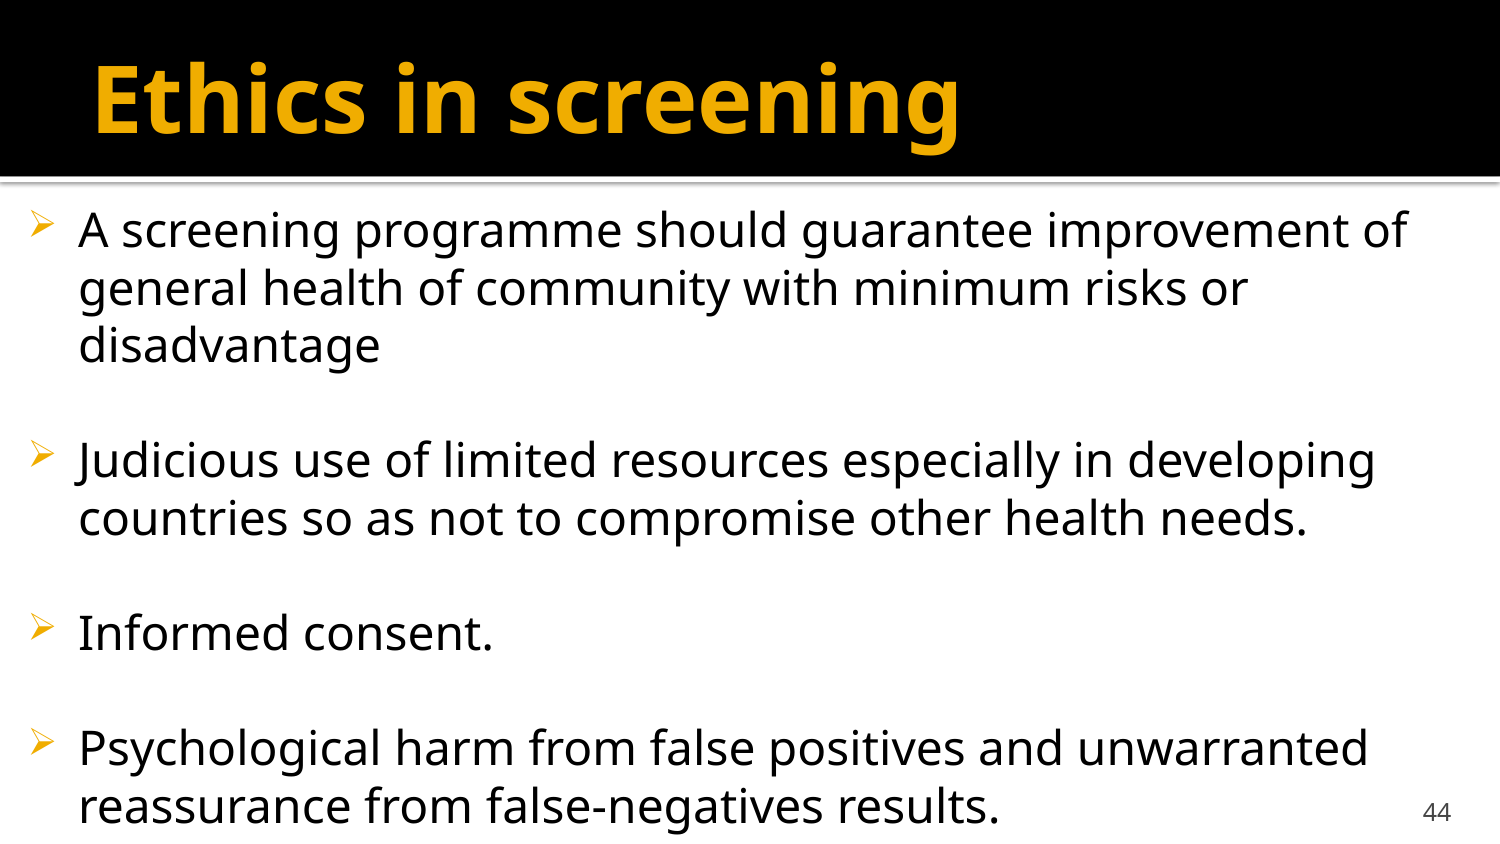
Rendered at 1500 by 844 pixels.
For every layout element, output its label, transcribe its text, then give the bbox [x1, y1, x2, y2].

list A screening programme should guarantee improvement of general health of community with minimum risks or disadvantage Judicious use of limited resources especially in developing countries so as not to compromise other health needs. Informed consent. Psychological harm from false positives and unwarranted reassurance from false-negatives results. [0, 184, 1500, 844]
title Ethics in screening [75, 19, 1425, 174]
slide_number 44 [1345, 796, 1467, 831]
